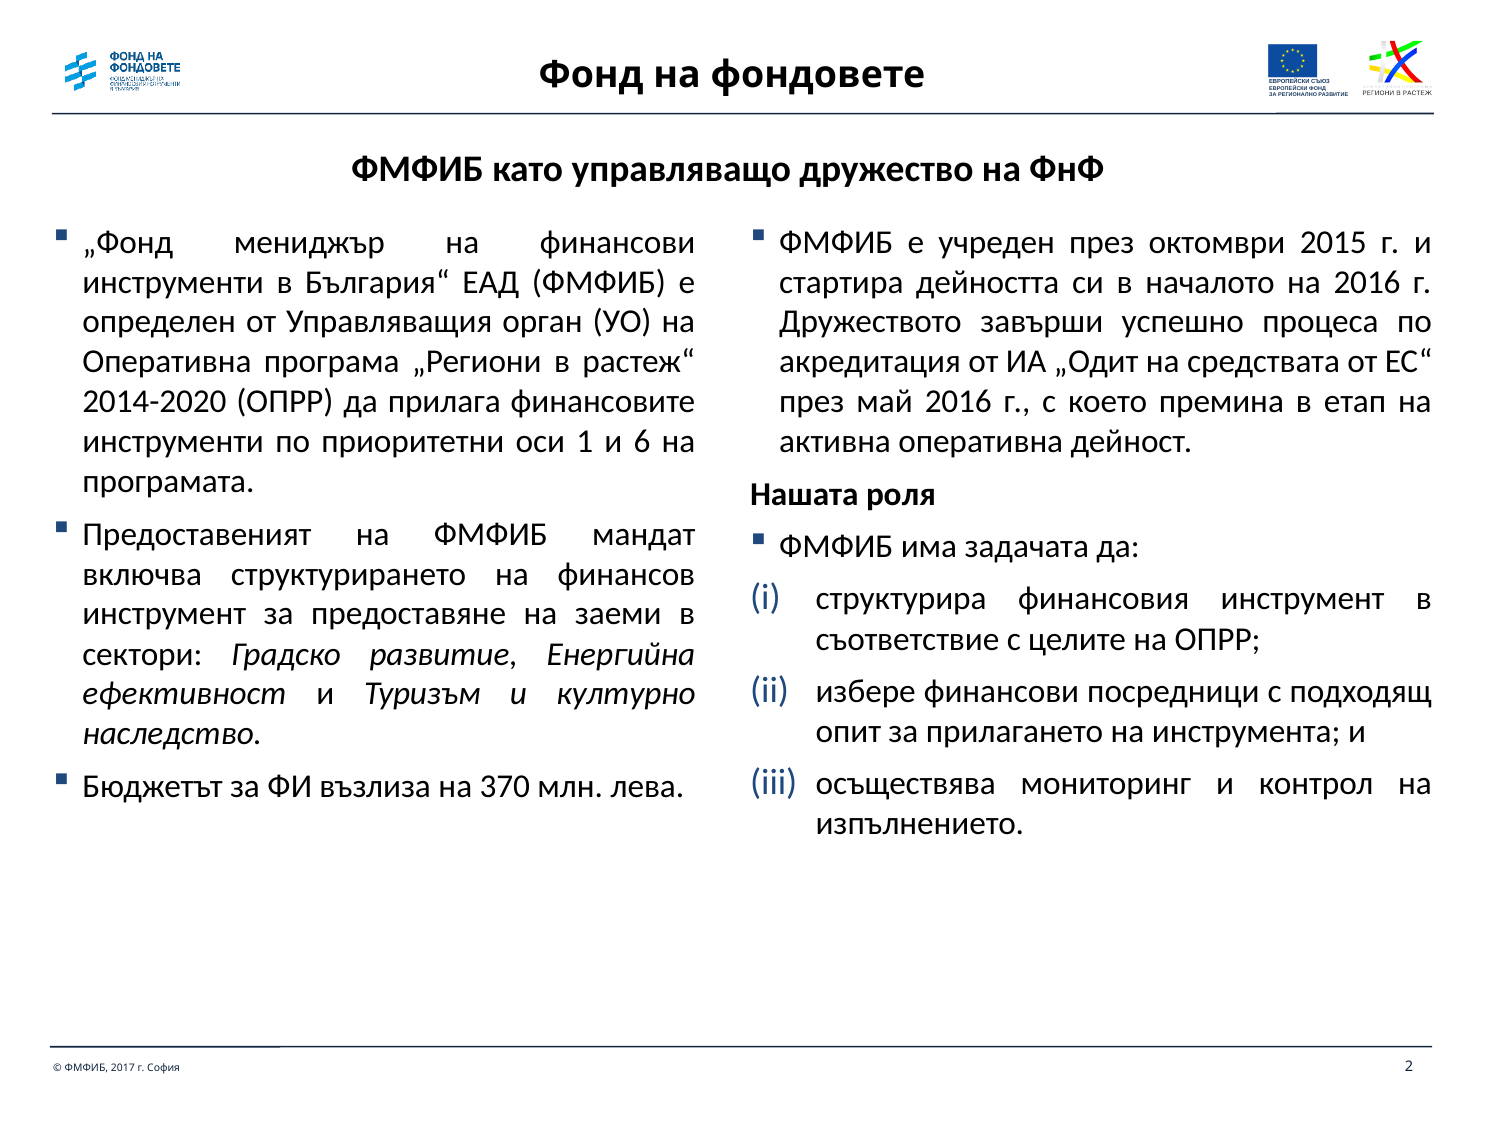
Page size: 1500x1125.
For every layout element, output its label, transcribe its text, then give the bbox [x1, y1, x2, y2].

slide_number 2 [1390, 1049, 1450, 1095]
text_box ФМФИБ е учреден през октомври 2015 г. и стартира дейността си в началото на 2016 г. Дружеството завърши успешно процеса по акредитация от ИА „Одит на средствата от ЕС“ през май 2016 г., с което премина в етап на активна оперативна дейност. Нашата роля ФМФИБ има задачата да: структурира финансовия инструмент в съответствие с целите на ОПРР; избере финансови посредници с подходящ опит за прилагането на инструмента; и осъществява мониторинг и контрол на изпълнението. [749, 219, 1433, 842]
picture [1267, 43, 1318, 78]
text_box Фонд на фондовете [360, 50, 1105, 96]
text_box „Фонд мениджър на финансови инструменти в България“ ЕАД (ФМФИБ) е определен от Управляващия орган (УО) на Оперативна програма „Региони в растеж“ 2014-2020 (ОПРР) да прилага финансовите инструменти по приоритетни оси 1 и 6 на програмата. Предоставеният на ФМФИБ мандат включва структурирането на финансов инструмент за предоставяне на заеми в сектори: Градско развитие, Енергийна ефективност и Туризъм и културно наследство. Бюджетът за ФИ възлиза на 370 млн. лева. [53, 219, 697, 804]
text_box ФМФИБ като управляващо дружество на ФнФ [336, 136, 1218, 196]
picture [1357, 35, 1441, 100]
picture [50, 37, 194, 105]
